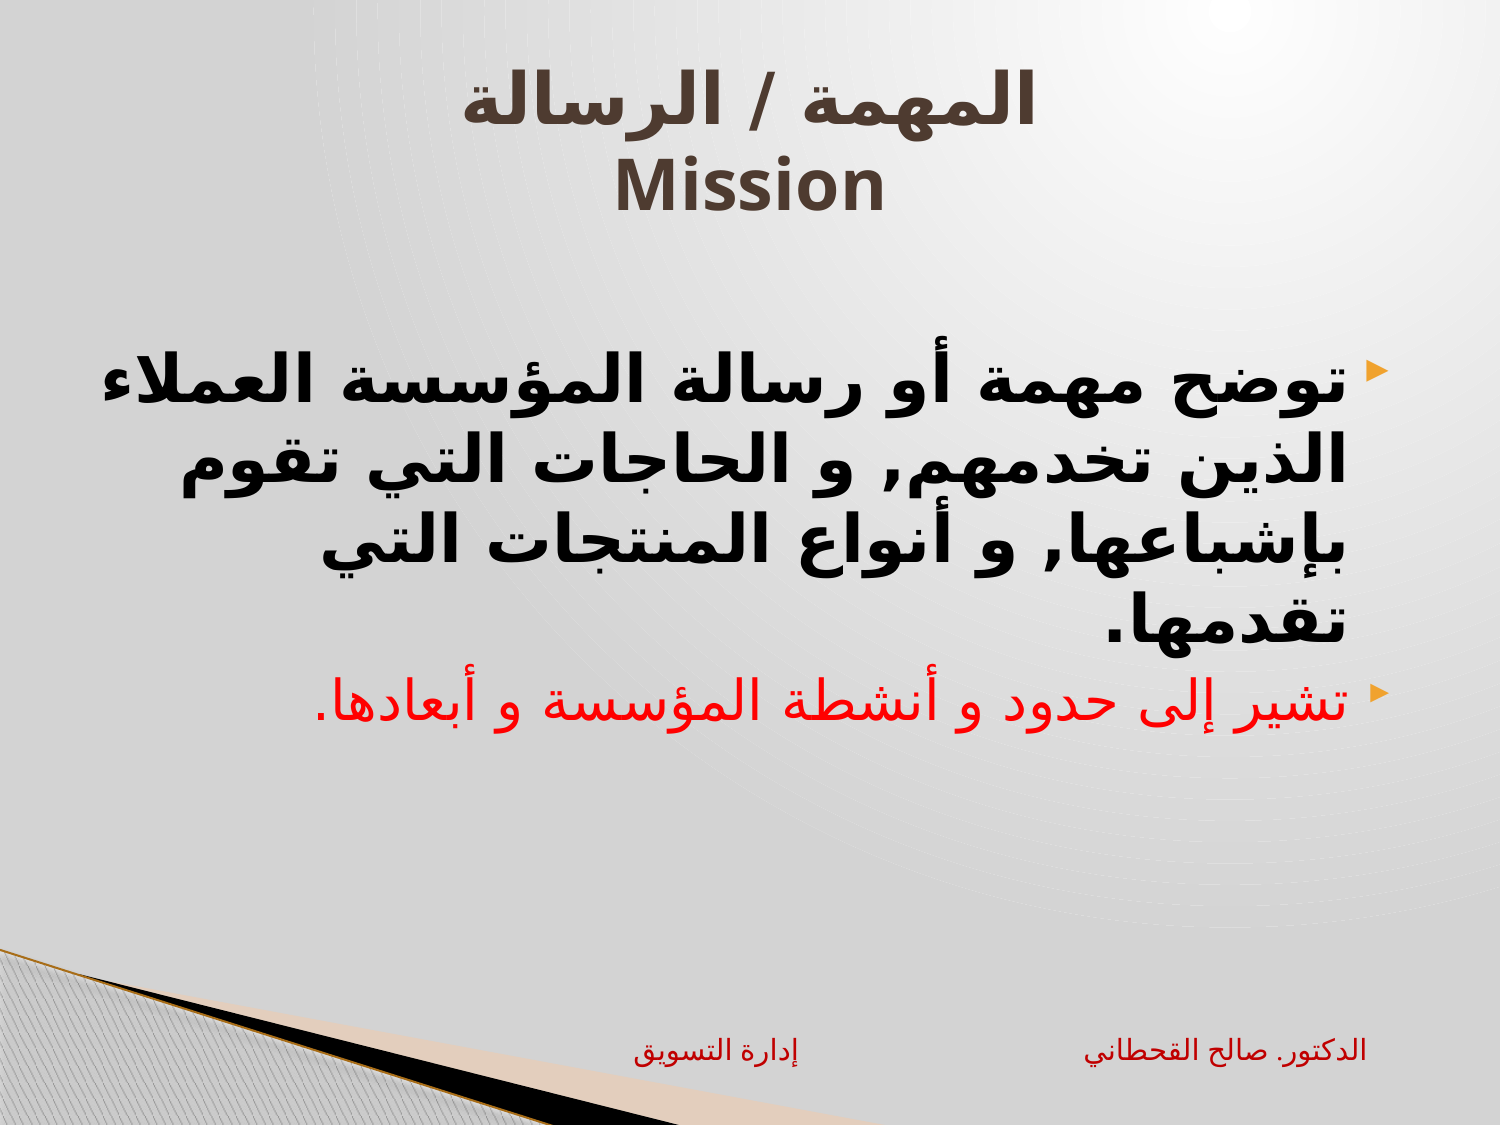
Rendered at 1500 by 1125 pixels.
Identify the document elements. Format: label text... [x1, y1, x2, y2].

title المهمة / الرسالة Mission [75, 45, 1425, 233]
list توضح مهمة أو رسالة المؤسسة العملاء الذين تخدمهم, و الحاجات التي تقوم بإشباعها, و أنواع المنتجات التي تقدمها. تشير إلى حدود و أنشطة المؤسسة و أبعادها. [75, 328, 1425, 986]
footer إدارة التسويق الدكتور. صالح القحطاني [585, 1042, 1383, 1103]
